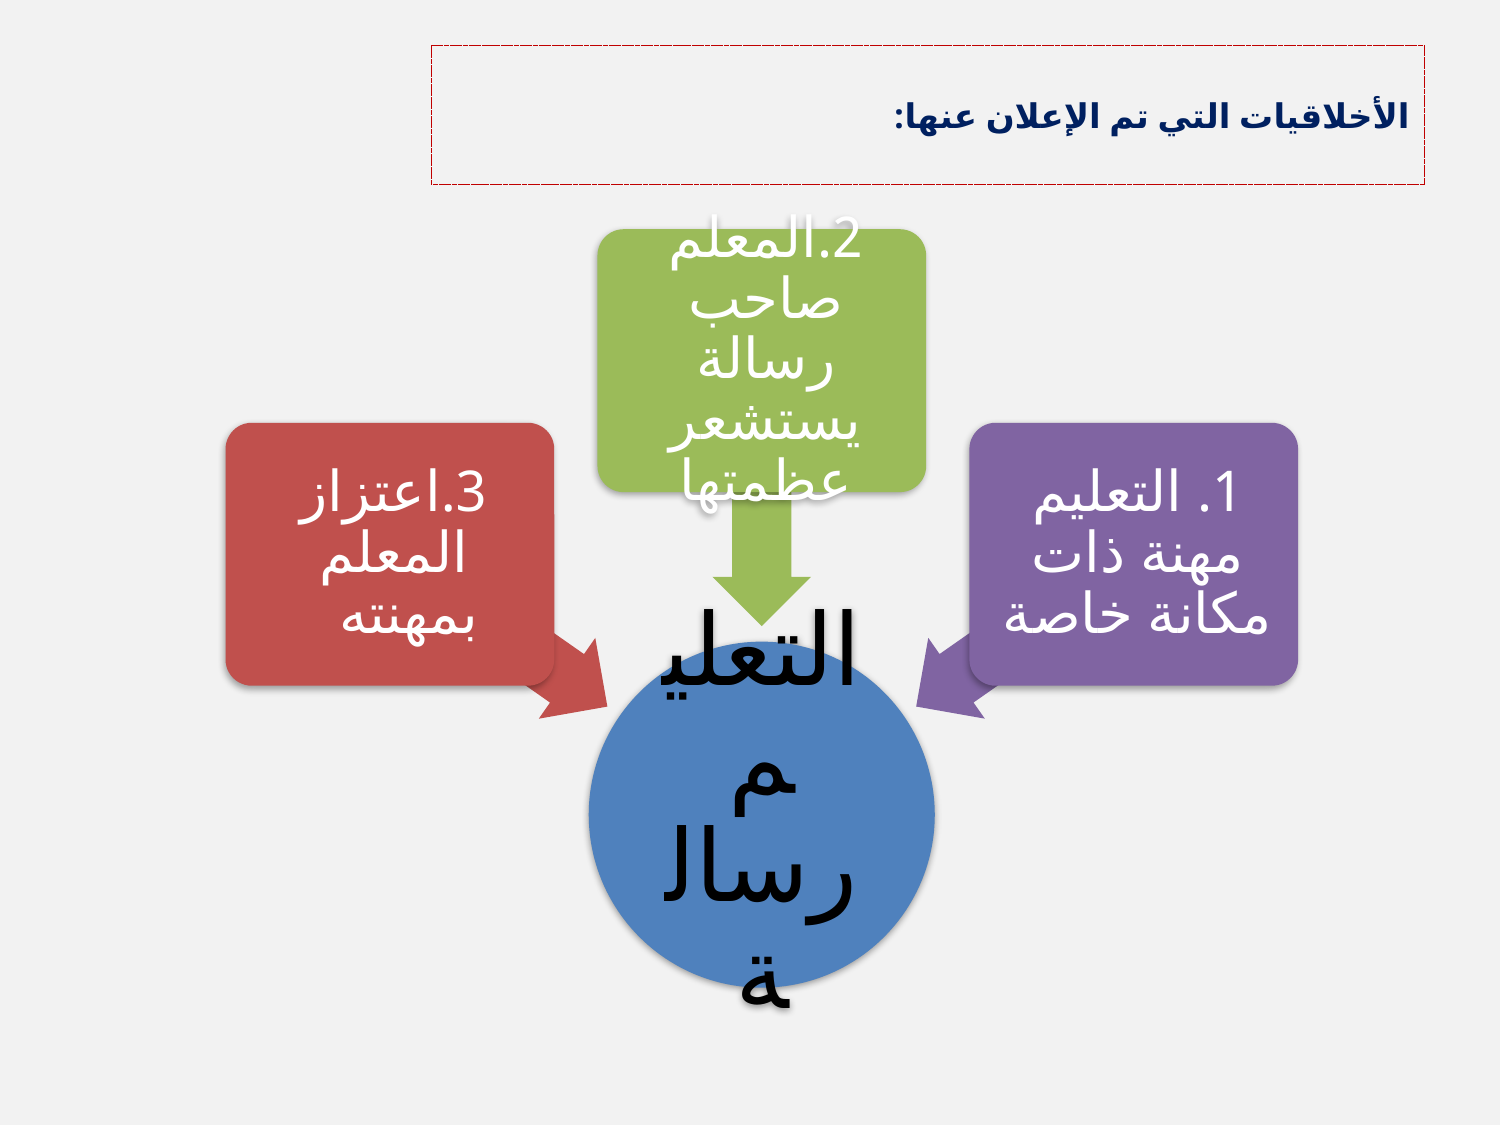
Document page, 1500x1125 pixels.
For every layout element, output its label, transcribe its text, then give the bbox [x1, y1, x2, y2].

title الأخلاقيات التي تم الإعلان عنها: [431, 45, 1425, 185]
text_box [100, 228, 1424, 988]
